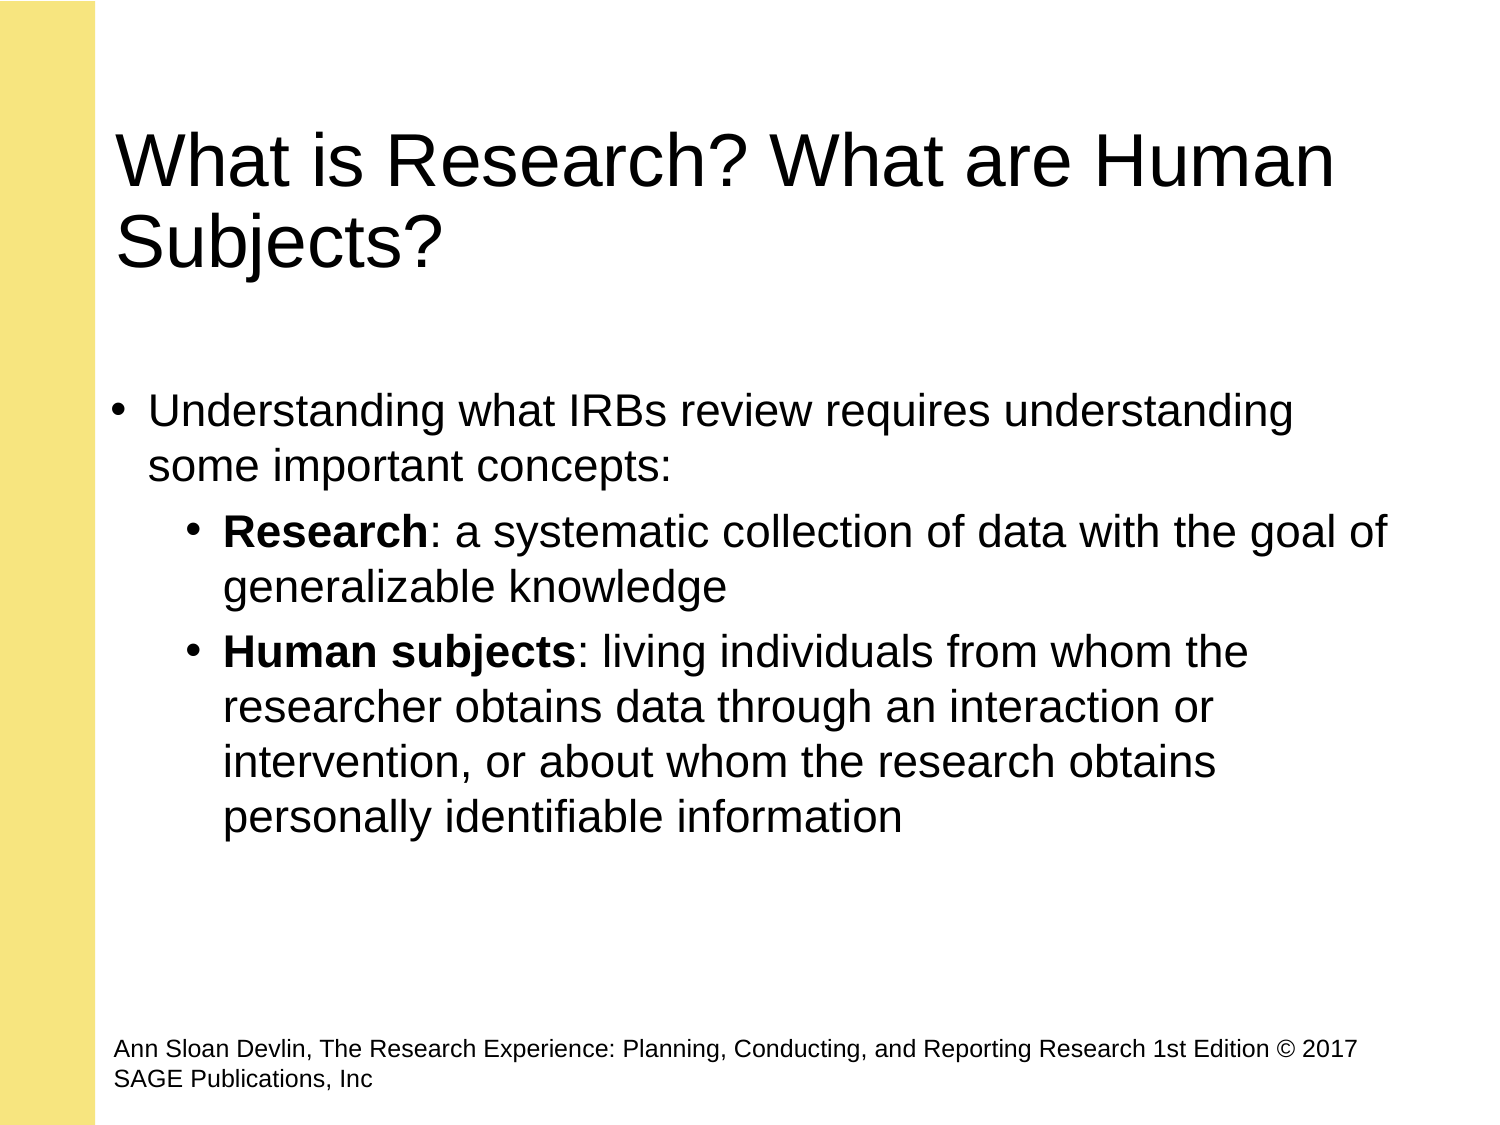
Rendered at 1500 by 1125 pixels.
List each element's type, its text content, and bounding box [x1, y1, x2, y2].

list Understanding what IRBs review requires understanding some important concepts: Research: a systematic collection of data with the goal of generalizable knowledge Human subjects: living individuals from whom the researcher obtains data through an interaction or intervention, or about whom the research obtains personally identifiable information [95, 373, 1411, 871]
picture [0, 1, 96, 1125]
title What is Research? What are Human Subjects? [100, 107, 1391, 298]
